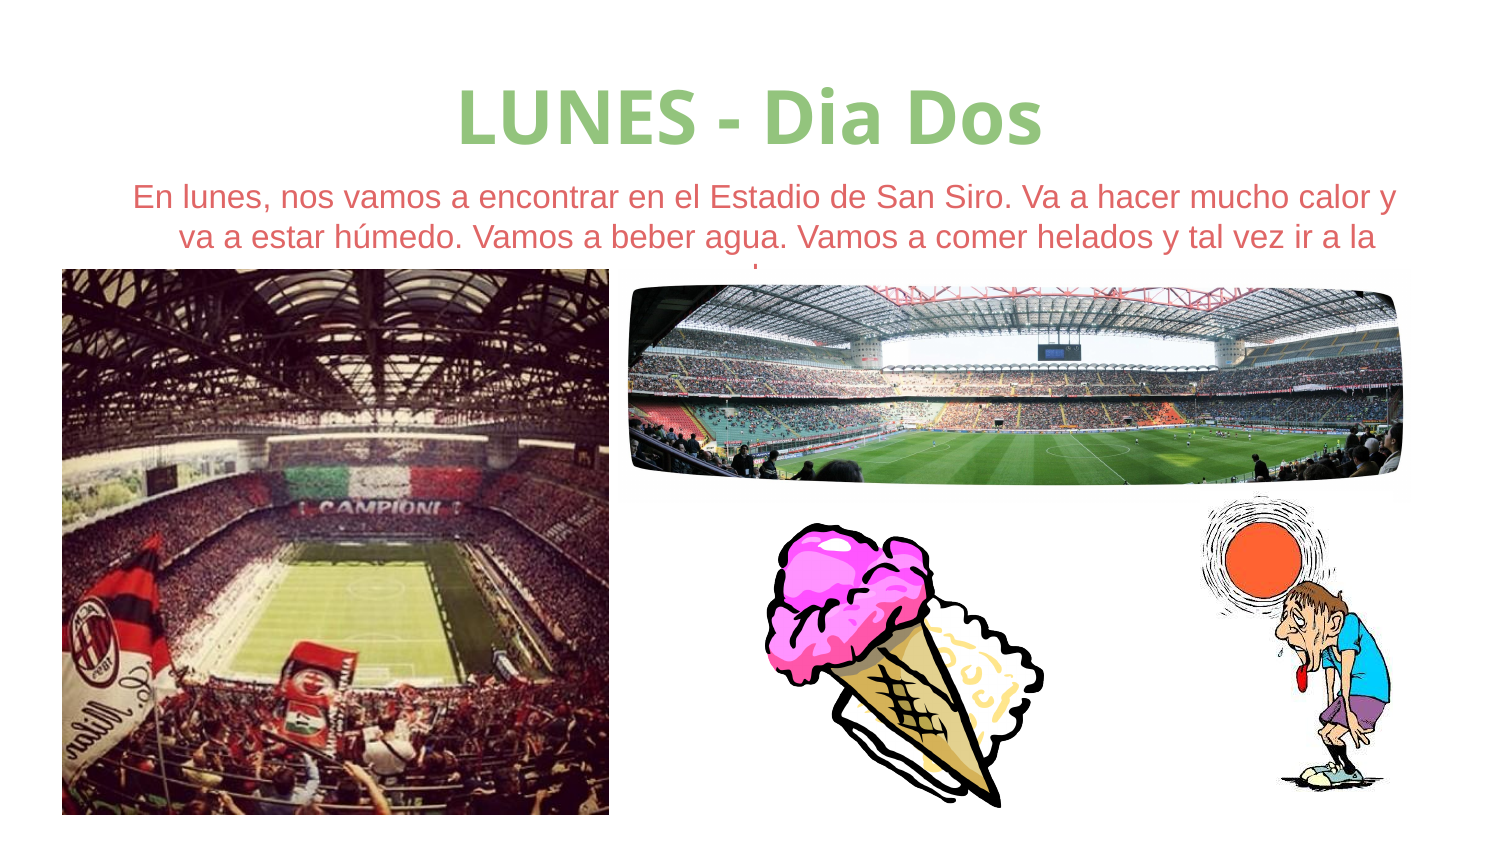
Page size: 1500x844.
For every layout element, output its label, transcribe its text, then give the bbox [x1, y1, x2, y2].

picture [61, 268, 609, 816]
picture [764, 523, 1044, 809]
list En lunes, nos vamos a encontrar en el Estadio de San Siro. Va a hacer mucho calor y va a estar húmedo. Vamos a beber agua. Vamos a comer helados y tal vez ir a la playa. [75, 159, 1425, 772]
title LUNES - Dia Dos [75, 33, 1425, 159]
picture [617, 268, 1412, 793]
